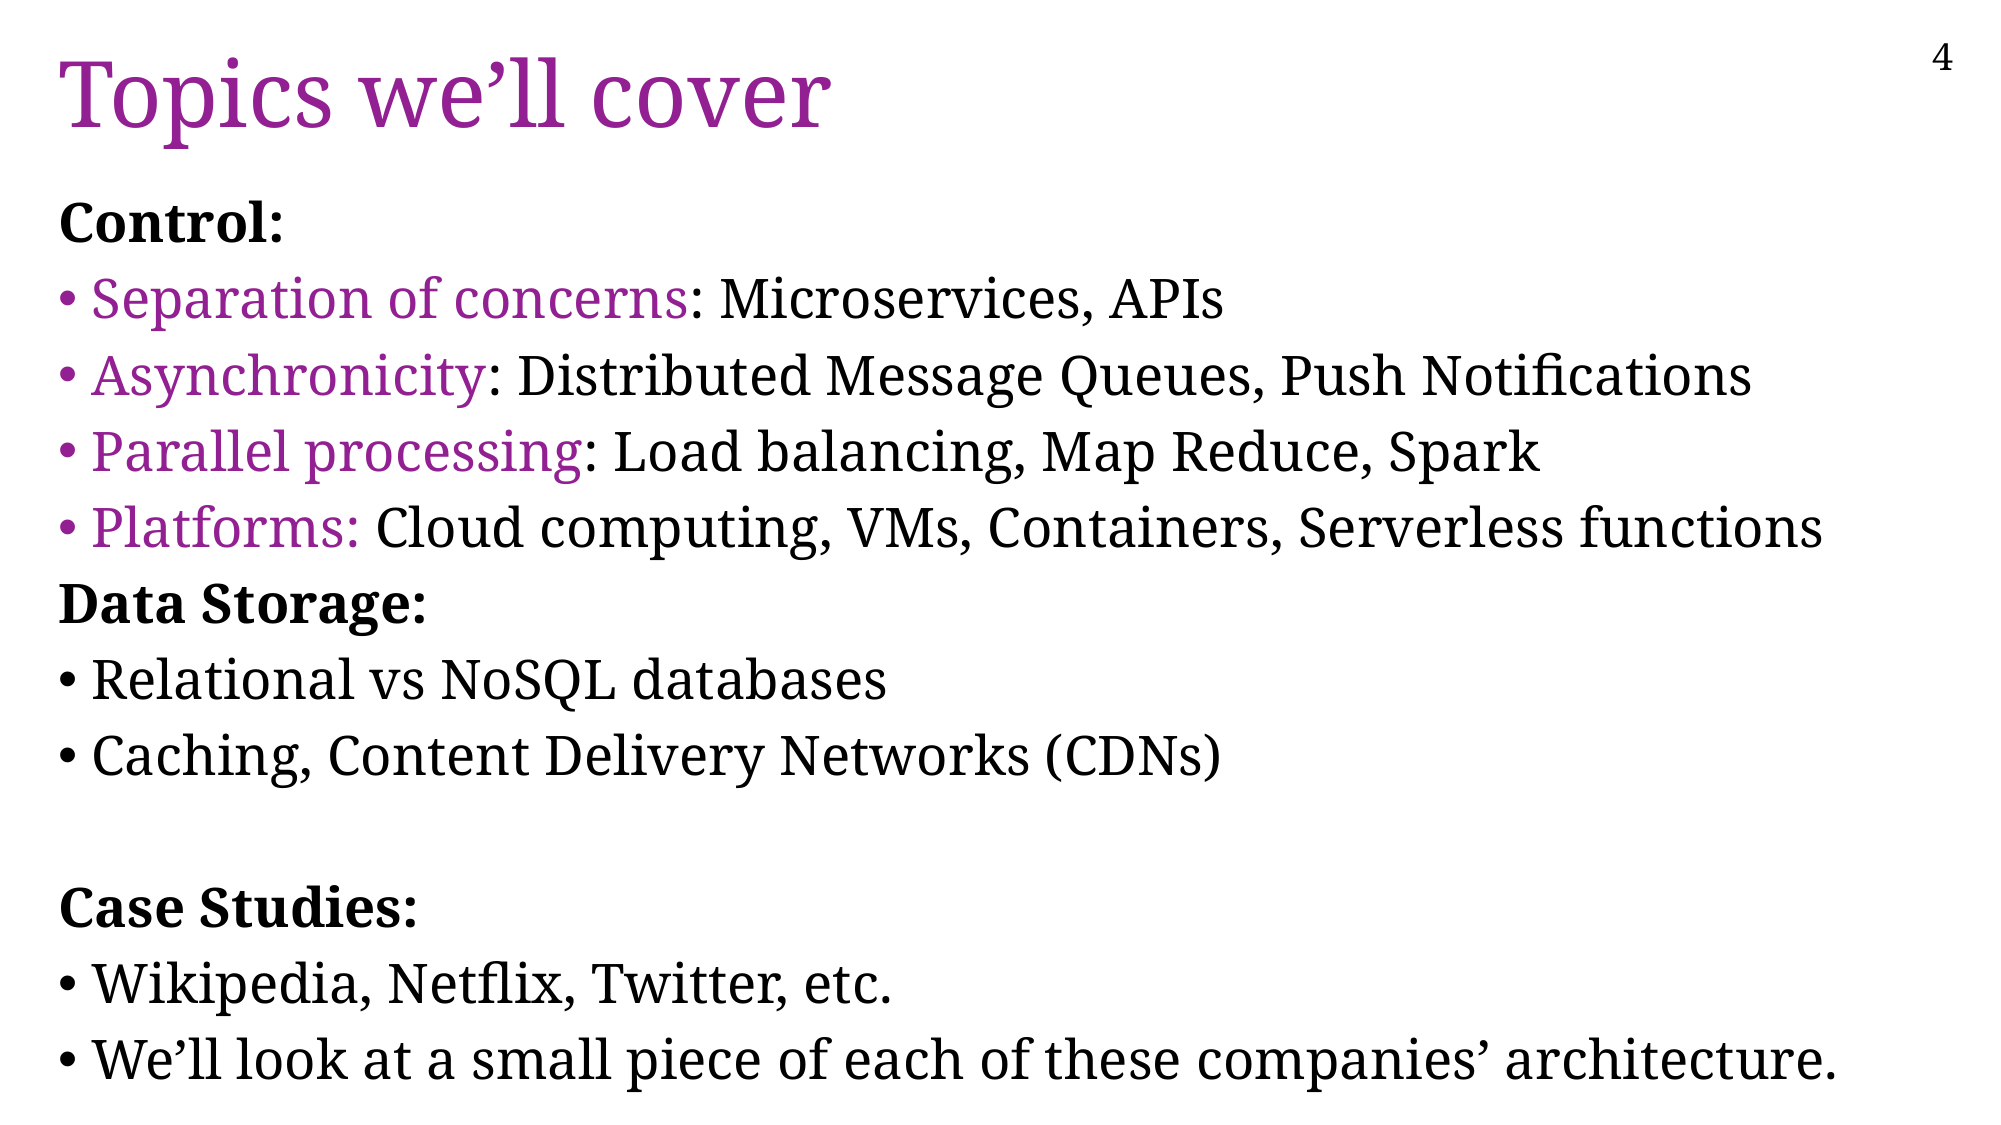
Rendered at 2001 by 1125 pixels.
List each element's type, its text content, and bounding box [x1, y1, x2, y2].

list Control: Separation of concerns: Microservices, APIs Asynchronicity: Distributed Message Queues, Push Notifications Parallel processing: Load balancing, Map Reduce, Spark Platforms: Cloud computing, VMs, Containers, Serverless functions Data Storage: Relational vs NoSQL databases Caching, Content Delivery Networks (CDNs) Case Studies: Wikipedia, Netflix, Twitter, etc. We’ll look at a small piece of each of these companies’ architecture. [43, 188, 1953, 1106]
title Topics we’ll cover [43, 25, 1953, 171]
